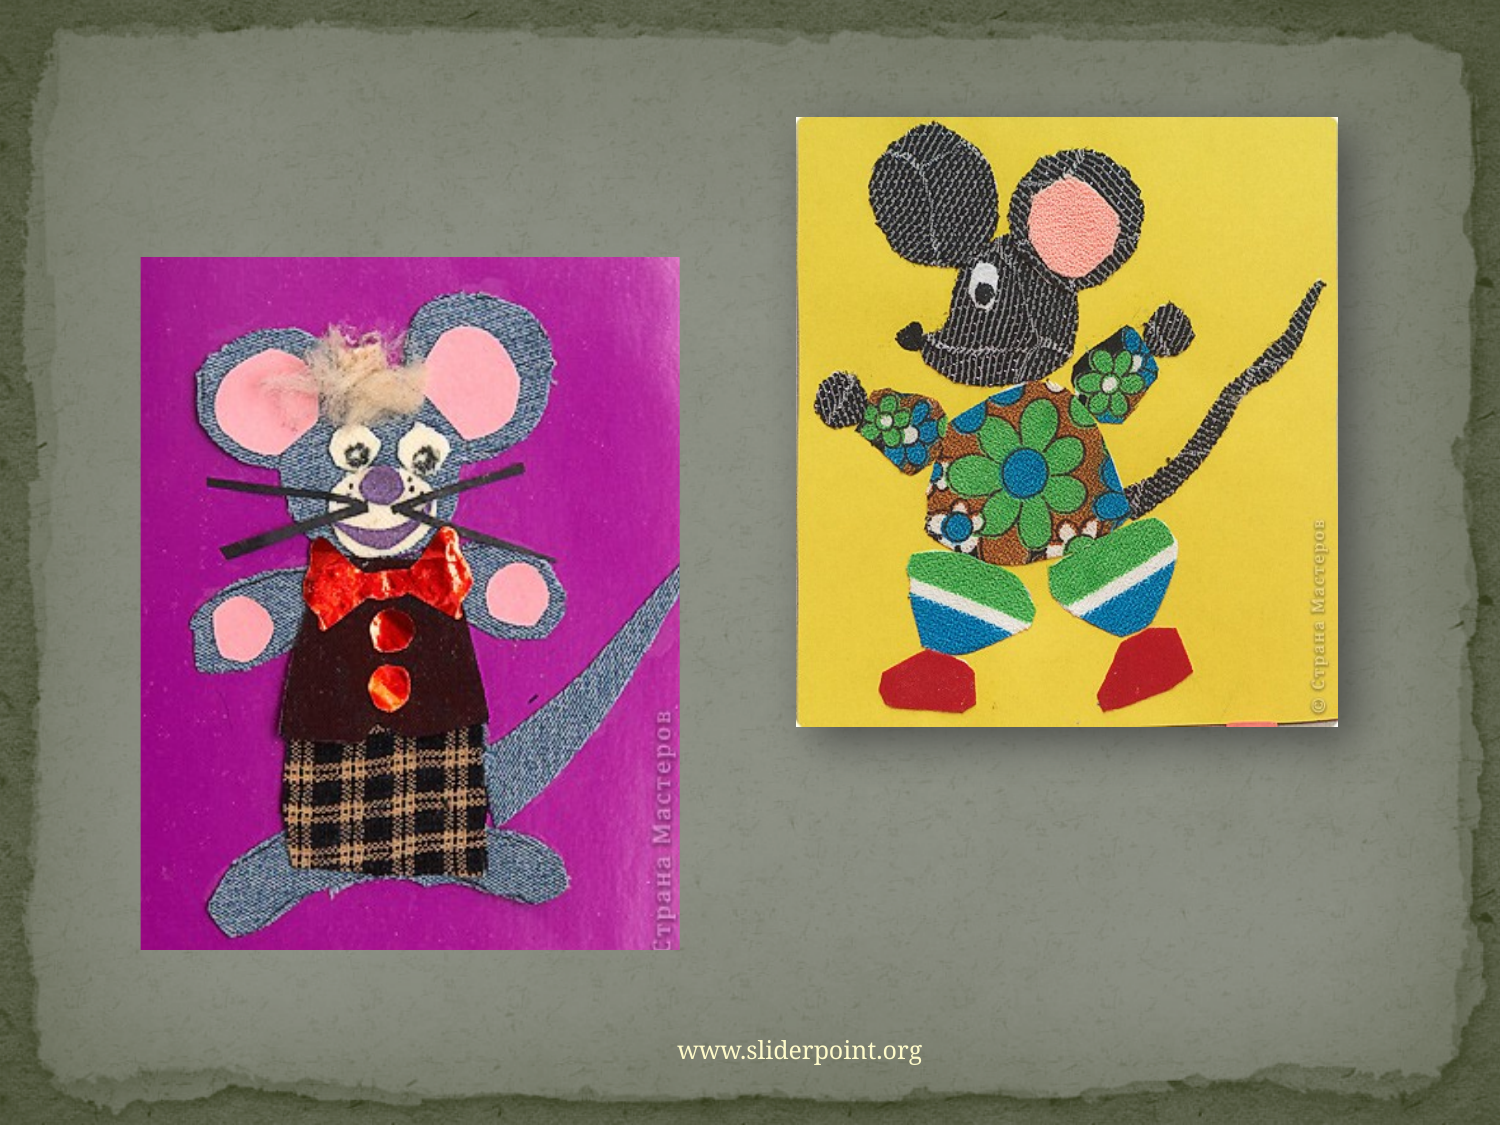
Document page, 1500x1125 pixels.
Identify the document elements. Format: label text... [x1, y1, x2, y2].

footer www.sliderpoint.org [350, 1017, 938, 1081]
picture [796, 117, 1338, 727]
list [143, 260, 678, 948]
